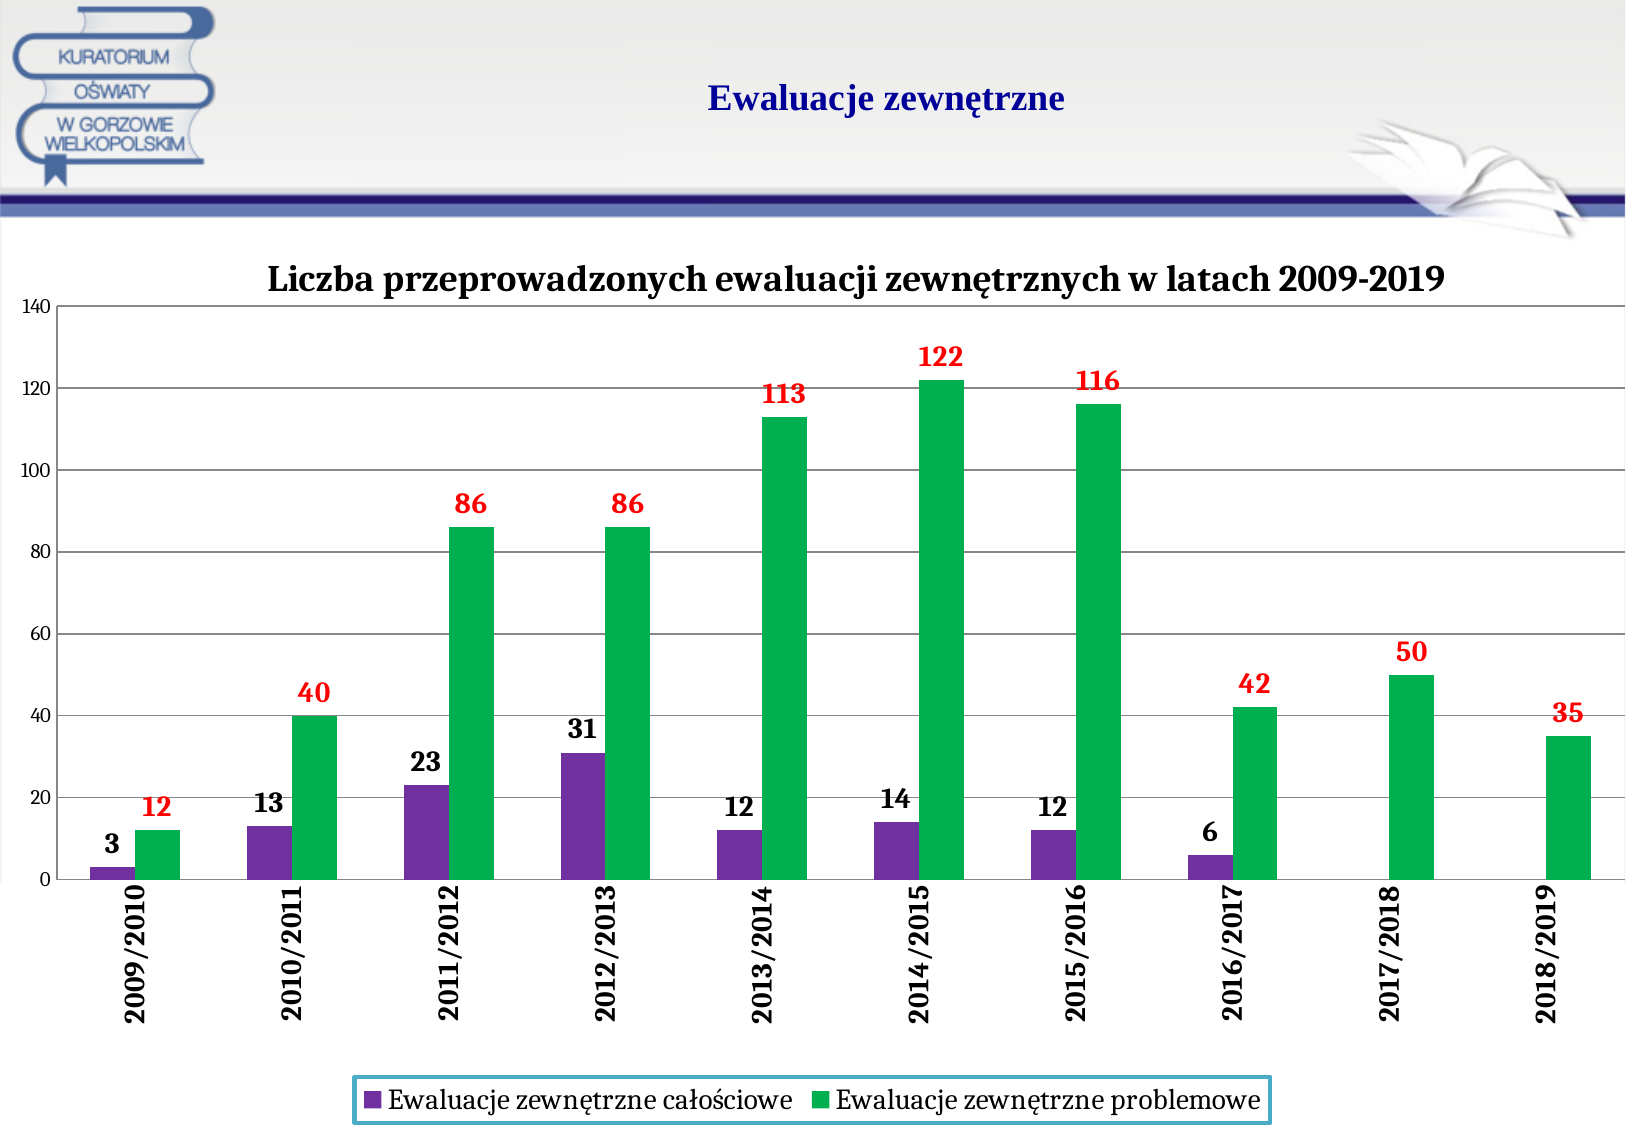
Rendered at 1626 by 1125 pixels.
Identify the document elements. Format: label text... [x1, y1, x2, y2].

title Ewaluacje zewnętrzne [245, 19, 1528, 149]
picture [0, 0, 1626, 1125]
chart [0, 220, 1625, 1125]
list [31, 149, 1607, 219]
